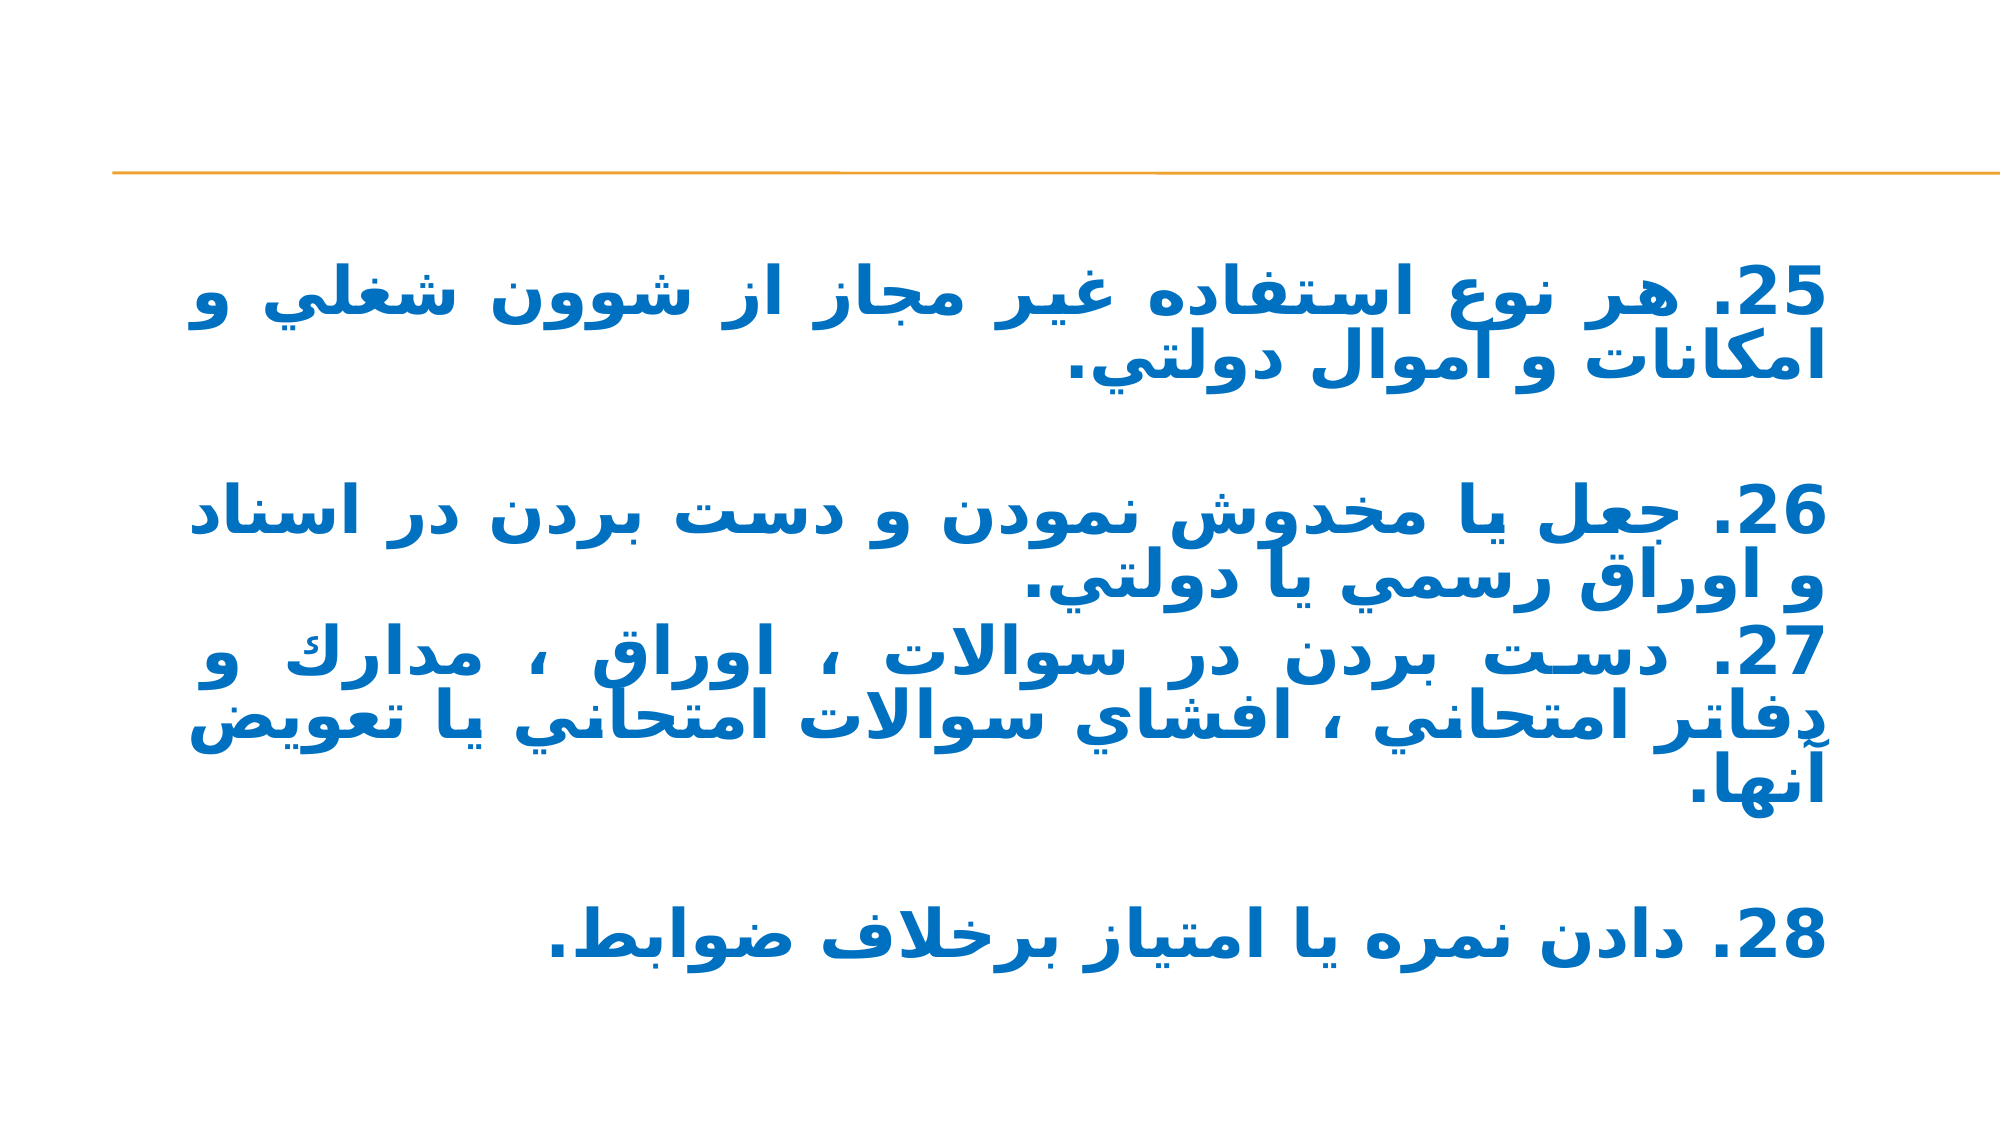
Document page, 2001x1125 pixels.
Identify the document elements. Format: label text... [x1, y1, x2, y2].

list 25. هر نوع استفاده غير مجاز از شوون شغلي و امكانات و اموال دولتي. 26. جعل يا مخدوش نمودن و دست بردن در اسناد و اوراق رسمي يا دولتي. 27. دست بردن در سوالات ، اوراق ، مدارك و دفاتر امتحاني ، افشاي سوالات امتحاني يا تعويض آنها. 28. دادن نمره يا امتياز برخلاف ضوابط. [170, 256, 1844, 921]
